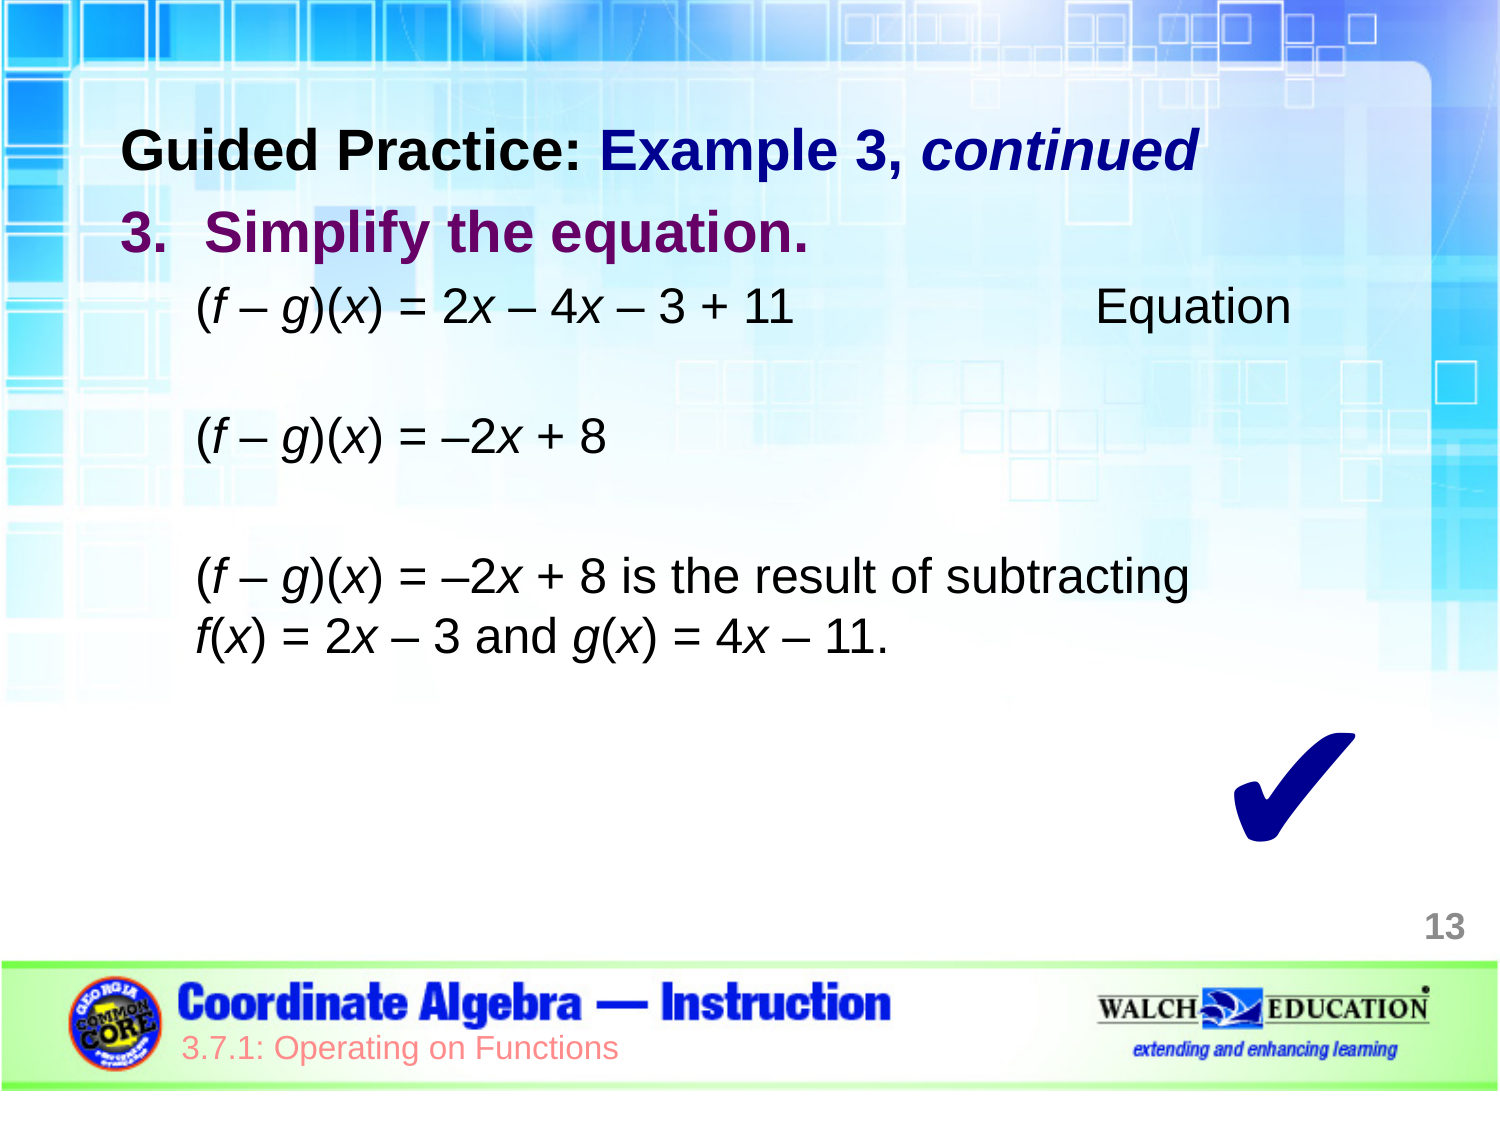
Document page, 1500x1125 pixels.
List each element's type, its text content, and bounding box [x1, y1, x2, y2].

slide_number 13 [1361, 901, 1481, 949]
picture [1, 0, 1500, 1091]
text_box ✔ [1128, 651, 1394, 907]
subtitle Guided Practice: Example 3, continued Simplify the equation. (f – g)(x) = 2x – 4x – 3 + 11 Equation (f – g)(x) = –2x + 8 (f – g)(x) = –2x + 8 is the result of subtracting f(x) = 2x – 3 and g(x) = 4x – 11. [105, 105, 1394, 925]
footer 3.7.1: Operating on Functions [166, 1024, 1080, 1069]
